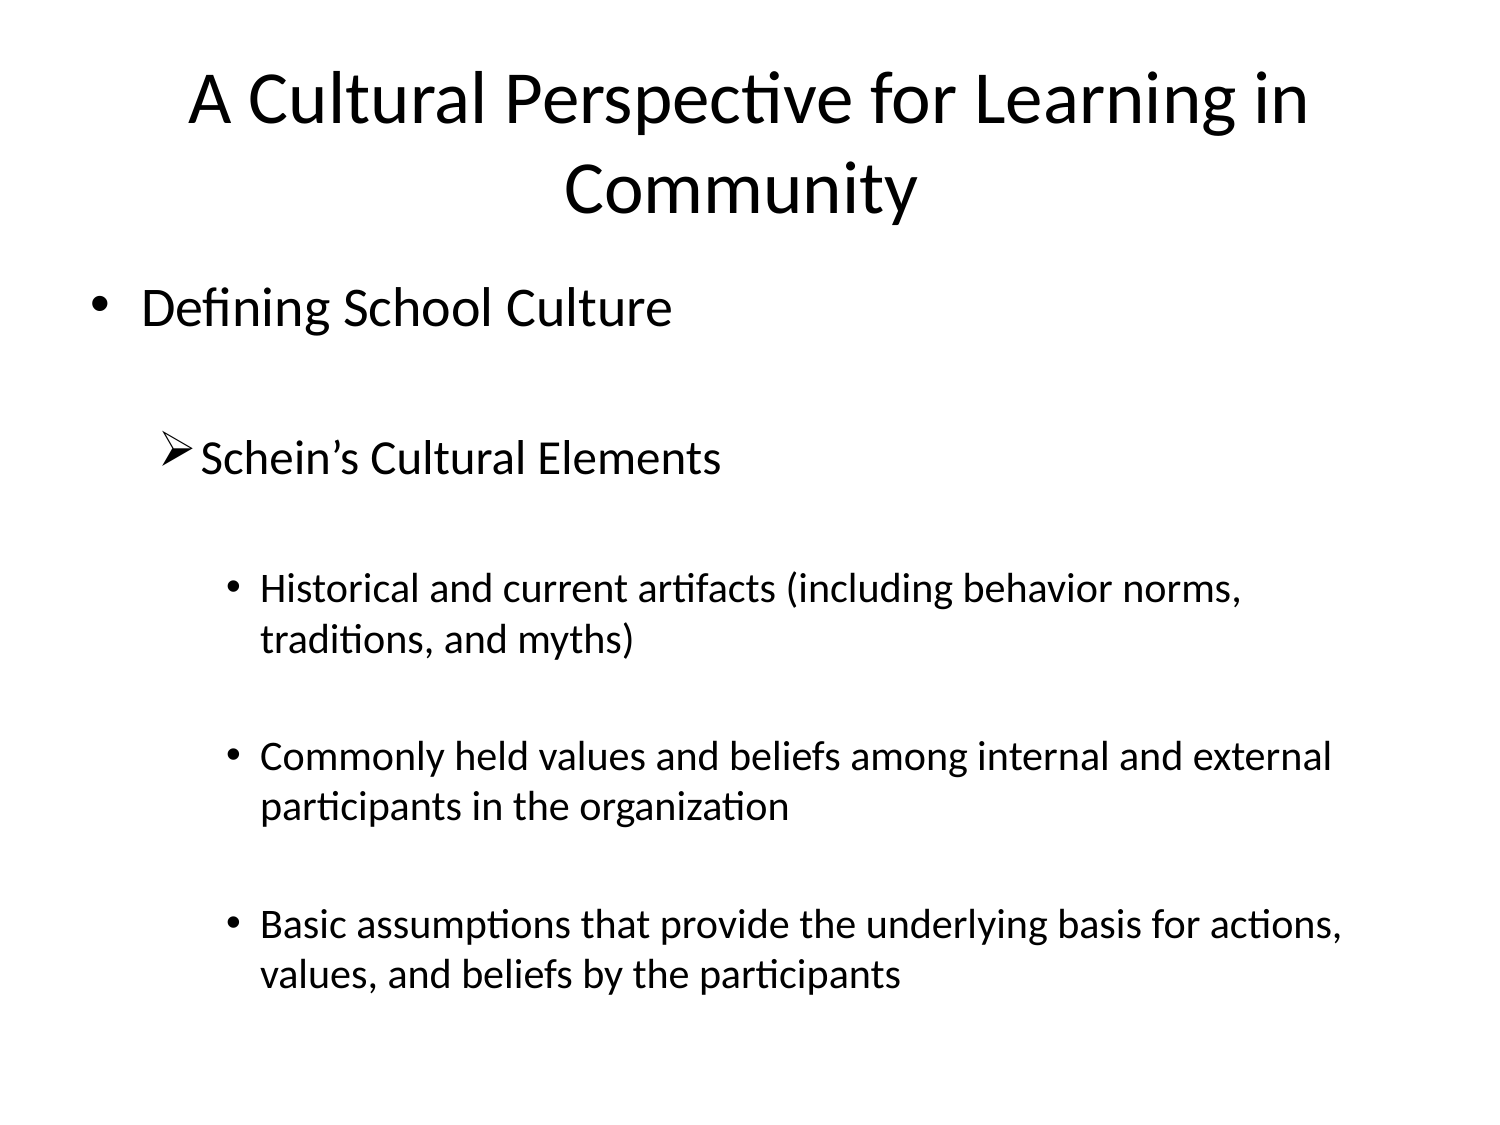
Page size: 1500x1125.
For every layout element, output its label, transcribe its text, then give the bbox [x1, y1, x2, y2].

title A Cultural Perspective for Learning in Community [75, 45, 1425, 233]
list Defining School Culture Schein’s Cultural Elements Historical and current artifacts (including behavior norms, traditions, and myths) Commonly held values and beliefs among internal and external participants in the organization Basic assumptions that provide the underlying basis for actions, values, and beliefs by the participants [75, 262, 1425, 1005]
